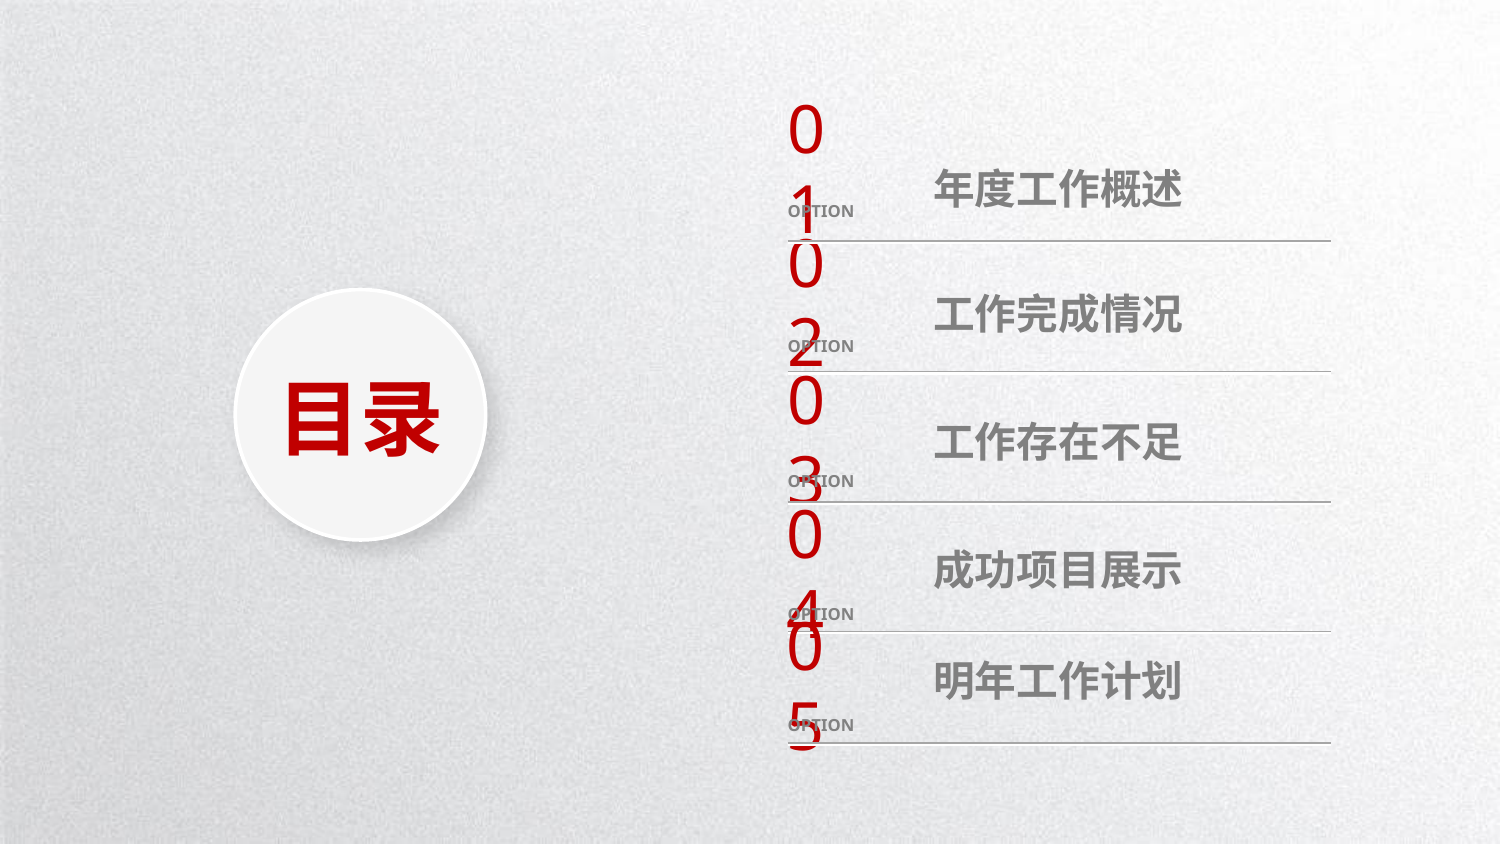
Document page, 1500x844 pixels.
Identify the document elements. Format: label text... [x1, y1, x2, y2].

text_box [773, 126, 869, 230]
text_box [773, 259, 869, 364]
text_box [242, 287, 479, 366]
text_box 工作存在不足 [900, 408, 1216, 474]
text_box 年度工作概述 [900, 155, 1216, 220]
picture [0, 0, 1500, 844]
text_box 工作完成情况 [900, 280, 1216, 345]
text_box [773, 396, 869, 500]
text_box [773, 642, 869, 744]
text_box 明年工作计划 [900, 647, 1216, 712]
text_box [773, 531, 869, 632]
text_box [244, 467, 477, 543]
text_box 成功项目展示 [900, 535, 1216, 601]
text_box 目录 [207, 366, 514, 467]
